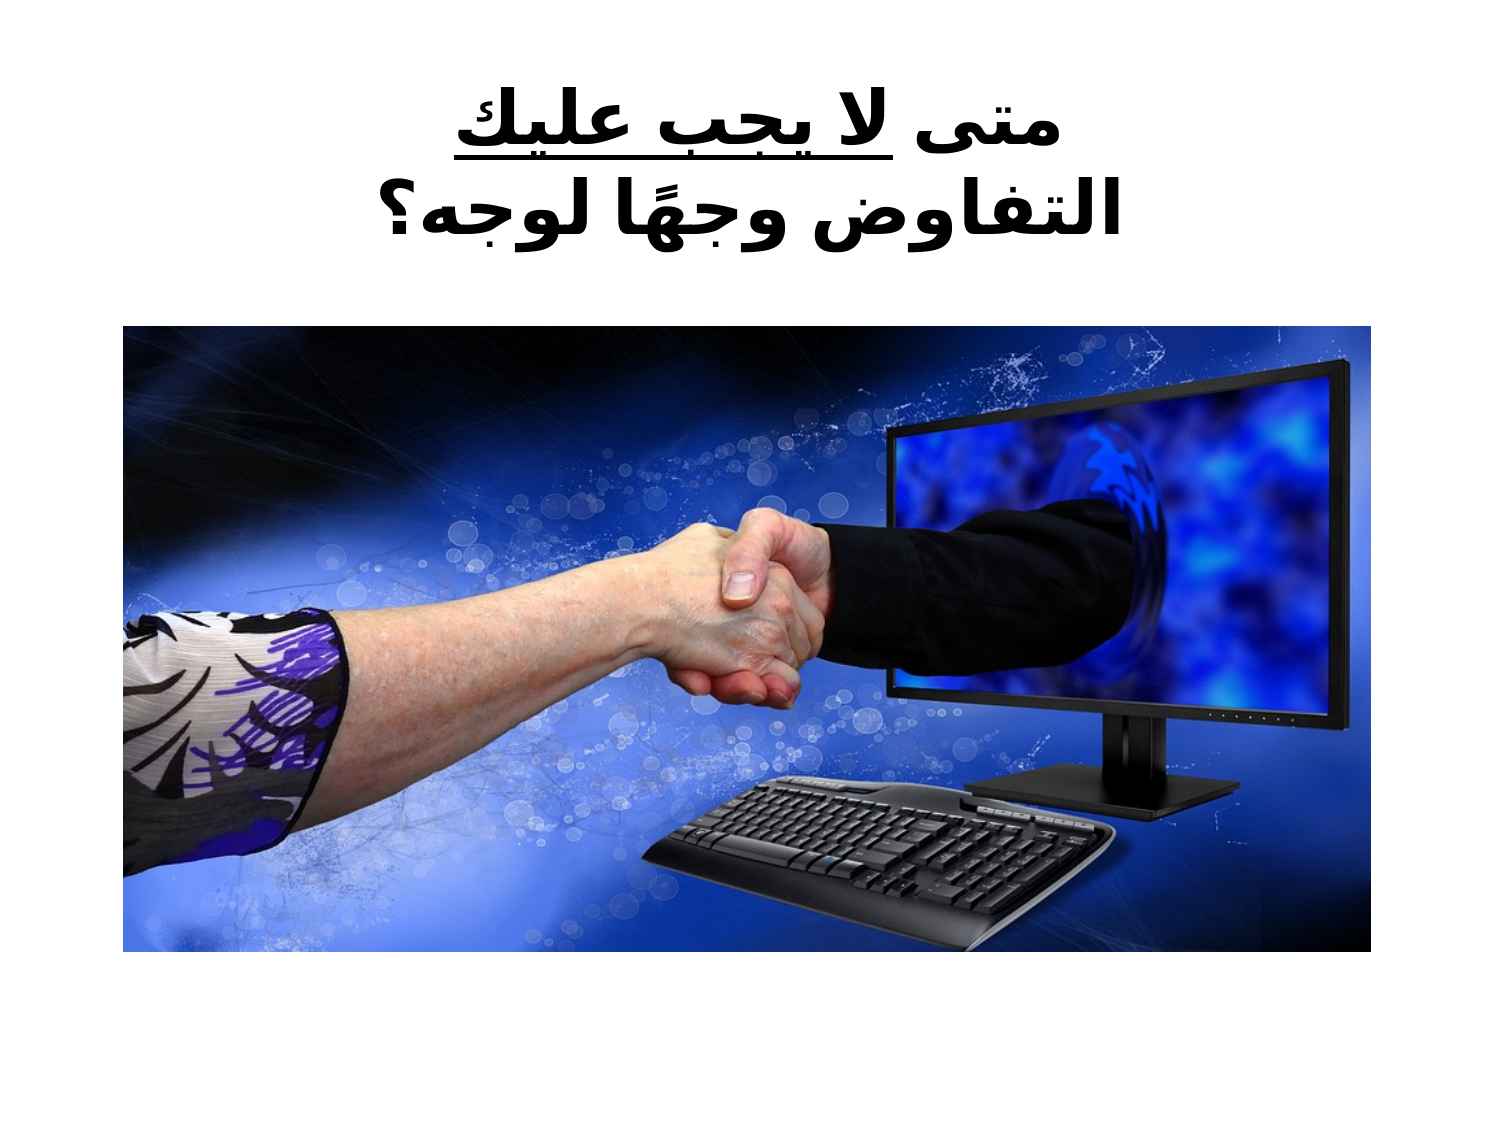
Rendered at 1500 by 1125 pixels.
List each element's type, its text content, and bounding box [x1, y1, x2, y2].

title متى لا يجب عليك التفاوض وجهًا لوجه؟ [75, 66, 1425, 254]
picture [123, 325, 1371, 953]
